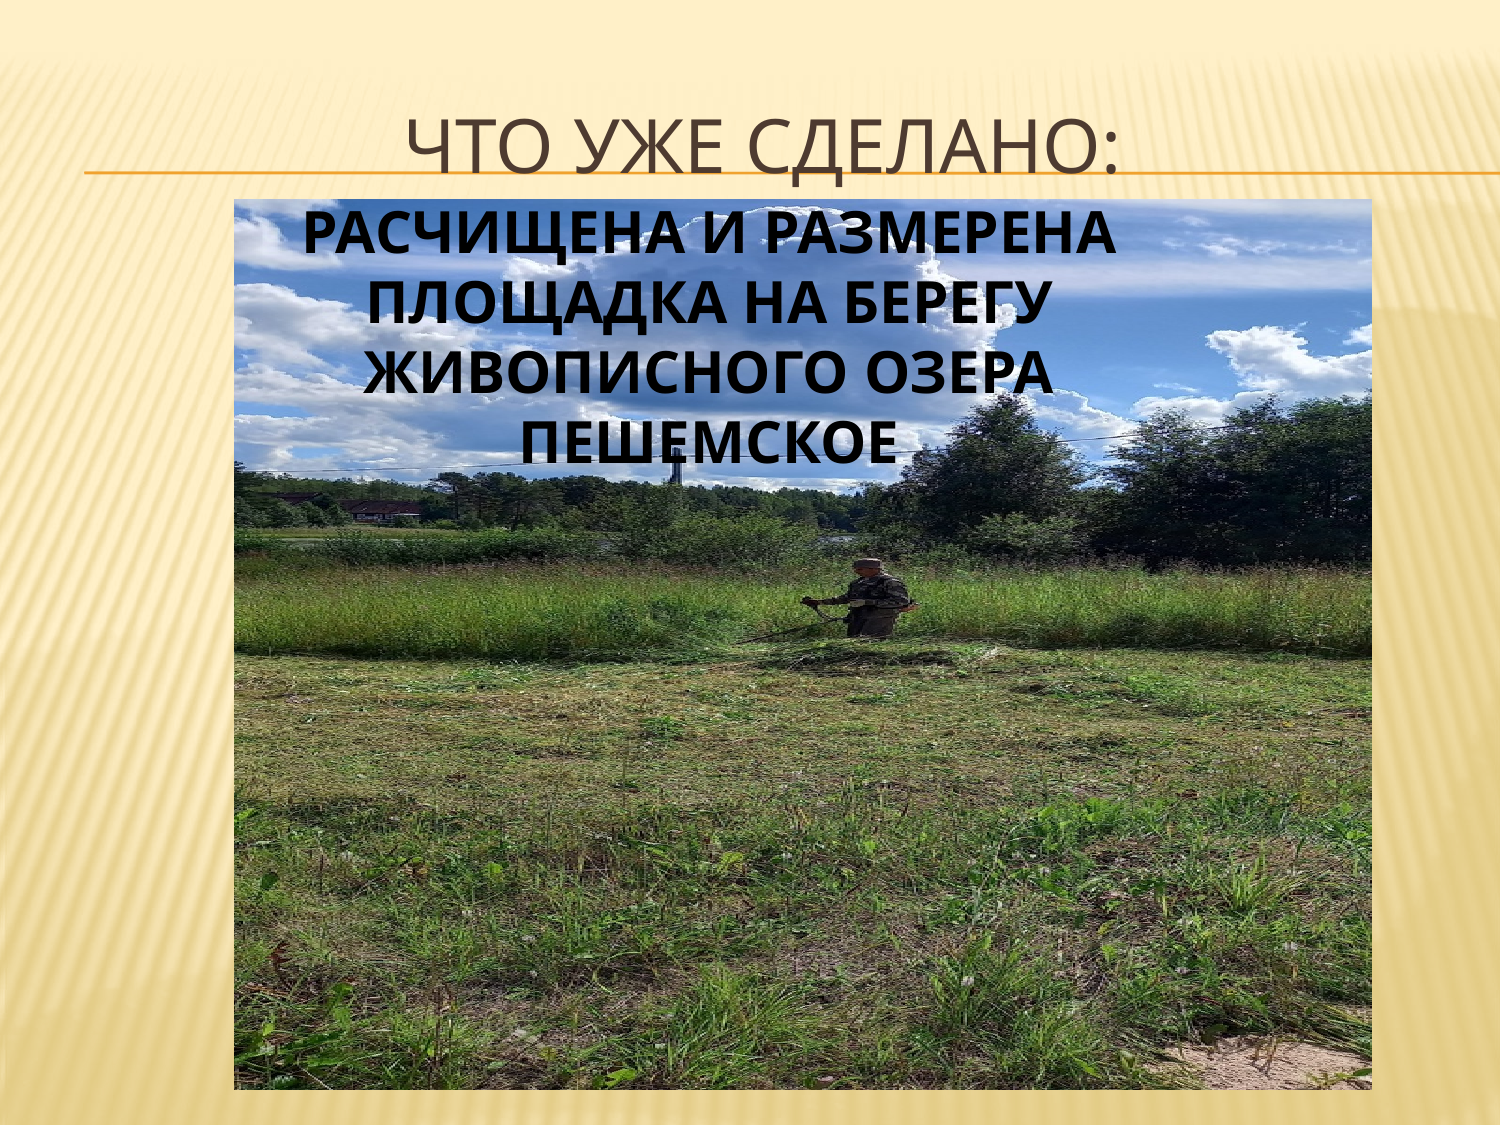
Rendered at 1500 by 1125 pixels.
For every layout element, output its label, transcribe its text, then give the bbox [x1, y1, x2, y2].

text_box РАСЧИЩЕНА И РАЗМЕРЕНА ПЛОЩАДКА НА БЕРЕГУ ЖИВОПИСНОГО ОЗЕРА ПЕШЕМСКОЕ [187, 187, 1231, 483]
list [234, 198, 1372, 1091]
title ЧТО УЖЕ СДЕЛАНО: [50, 75, 1475, 213]
